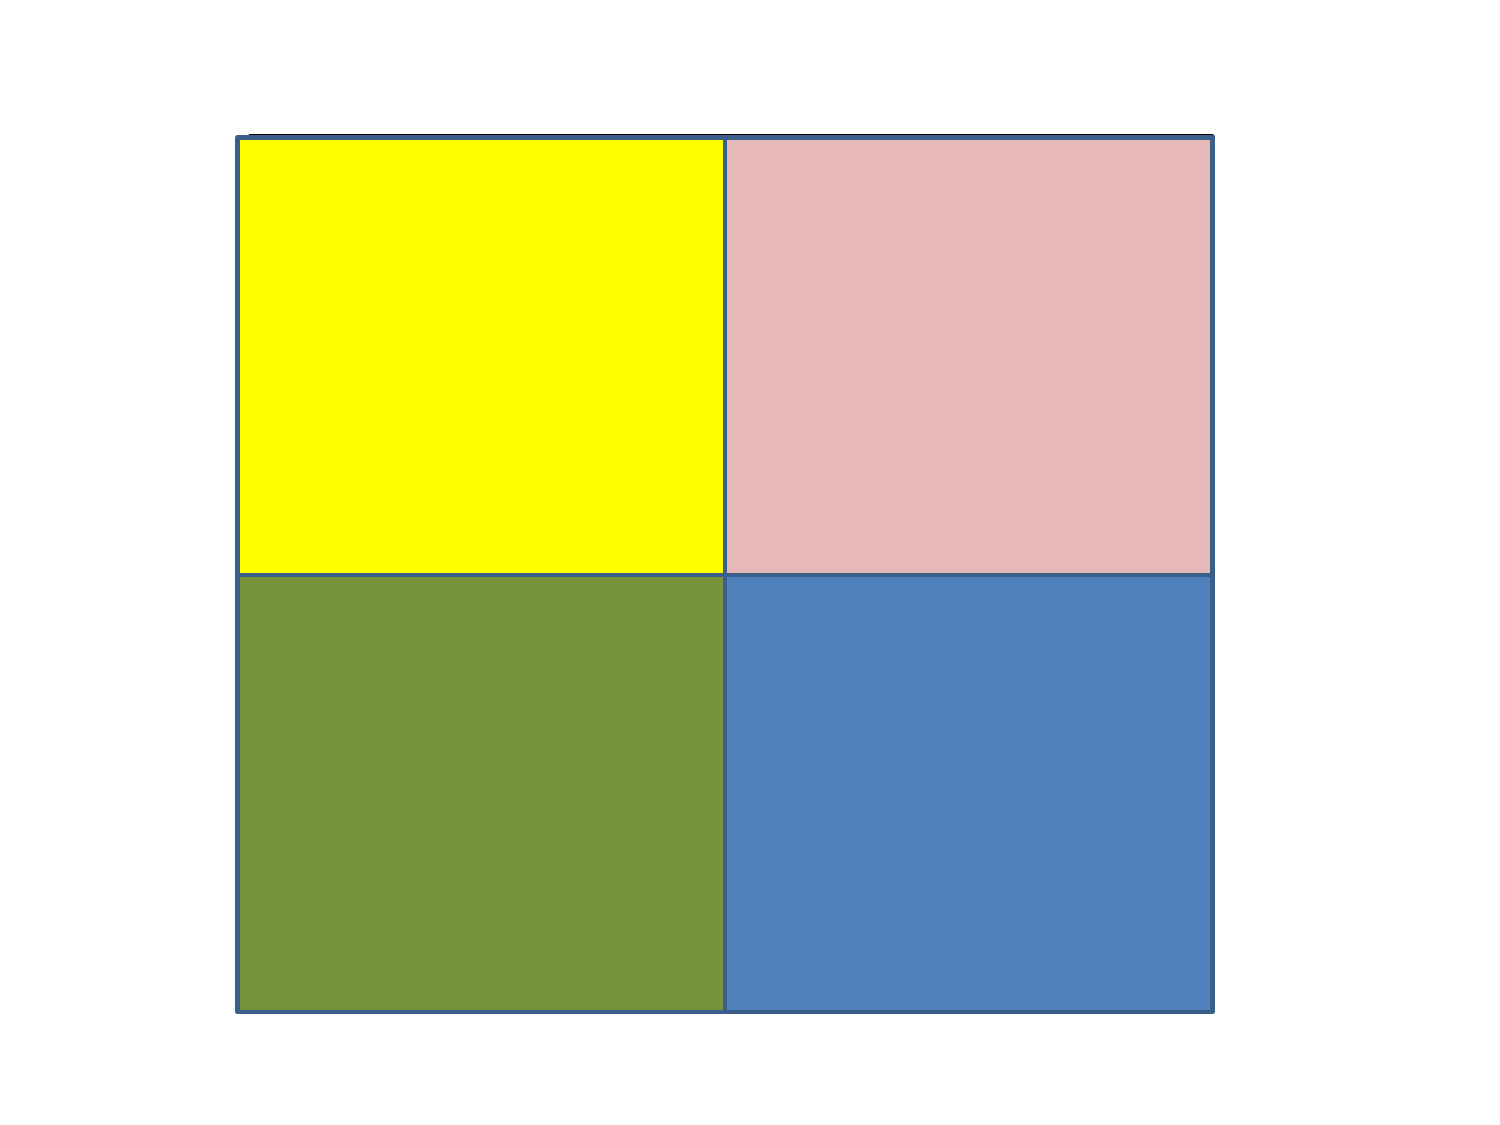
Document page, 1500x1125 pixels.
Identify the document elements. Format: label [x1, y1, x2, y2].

text_box [727, 577, 1215, 1014]
text_box [235, 573, 727, 1014]
text_box [723, 135, 1215, 577]
text_box [235, 135, 723, 573]
